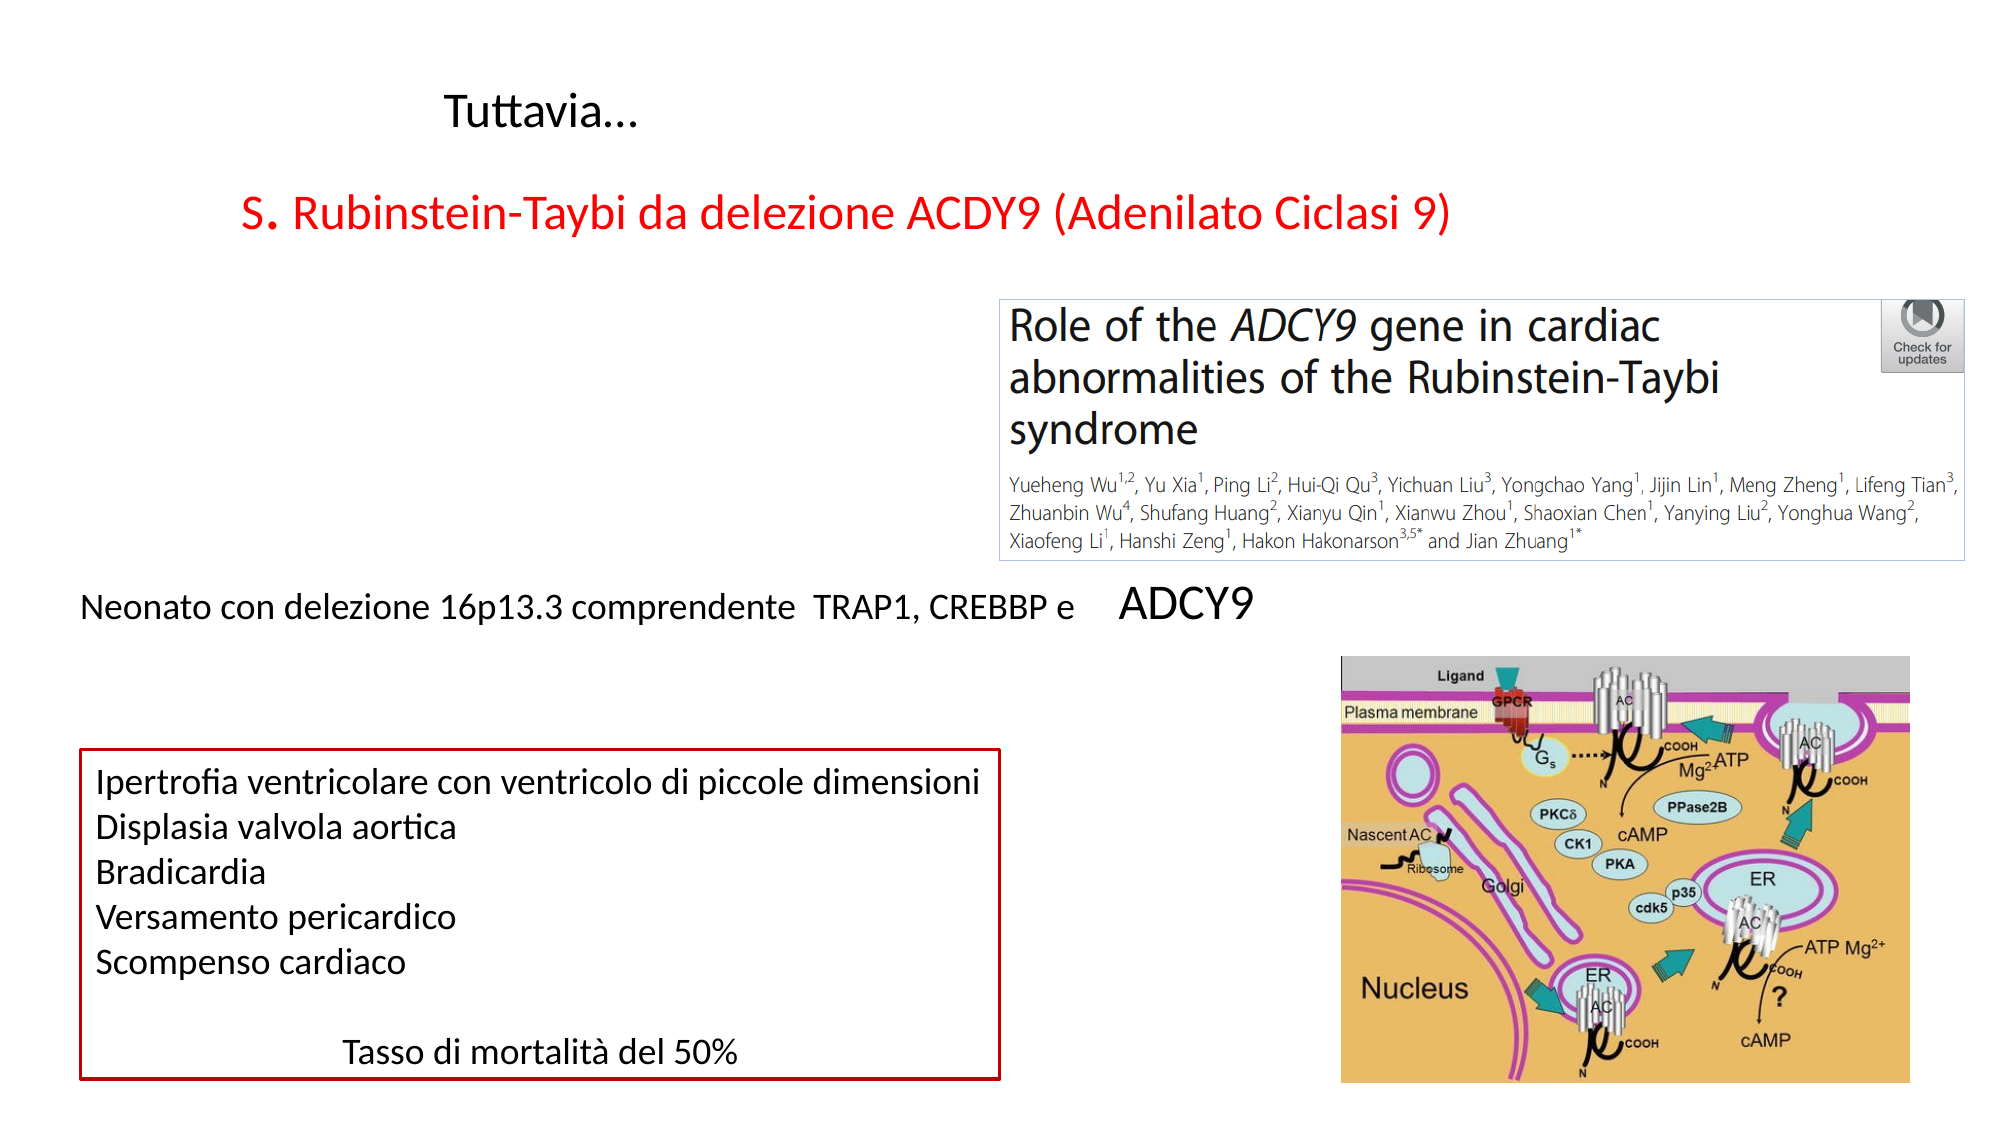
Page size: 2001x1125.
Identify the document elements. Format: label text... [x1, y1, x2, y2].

text_box S. Rubinstein-Taybi da delezione ACDY9 (Adenilato Ciclasi 9) [226, 155, 1632, 251]
text_box Ipertrofia ventricolare con ventricolo di piccole dimensioni Displasia valvola aortica Bradicardia Versamento pericardico Scompenso cardiaco Tasso di mortalità del 50% [80, 749, 1000, 1079]
picture [999, 299, 1965, 561]
picture [1341, 656, 1910, 1083]
text_box Tuttavia… [428, 69, 689, 145]
text_box Neonato con delezione 16p13.3 comprendente TRAP1, CREBBP e ADCY9 [65, 562, 1312, 638]
